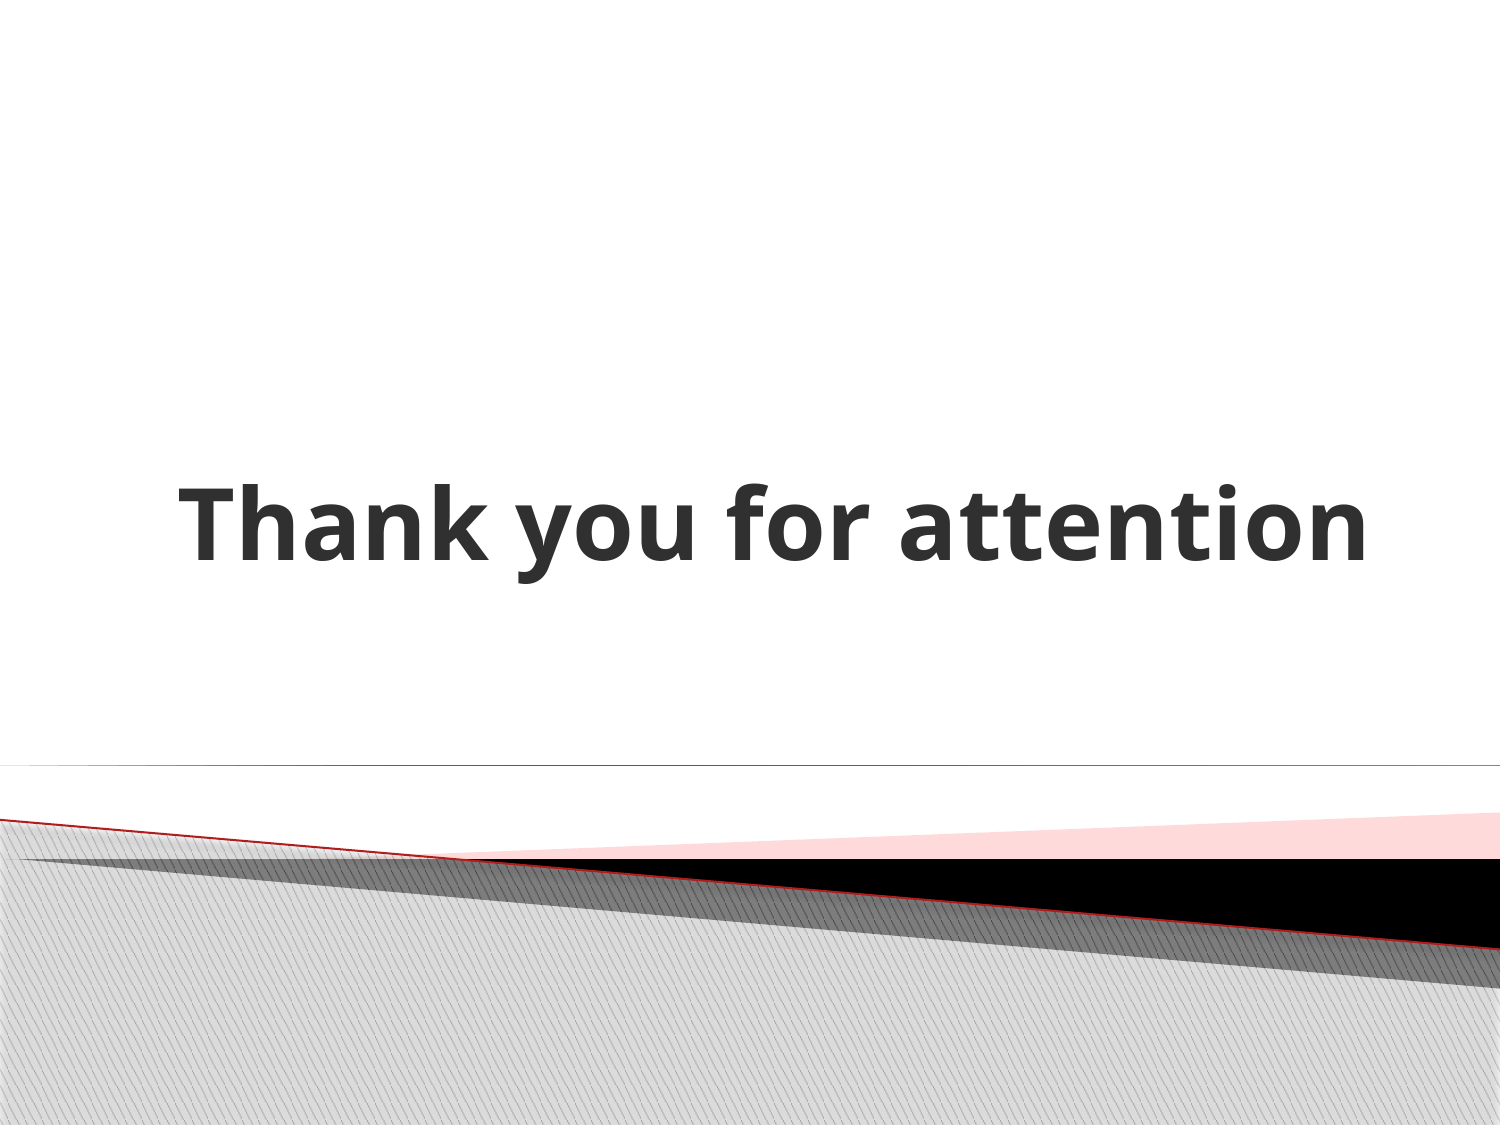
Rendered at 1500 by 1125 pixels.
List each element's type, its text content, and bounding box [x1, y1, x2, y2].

picture [5, 859, 1500, 989]
title Thank you for attention [112, 287, 1388, 588]
